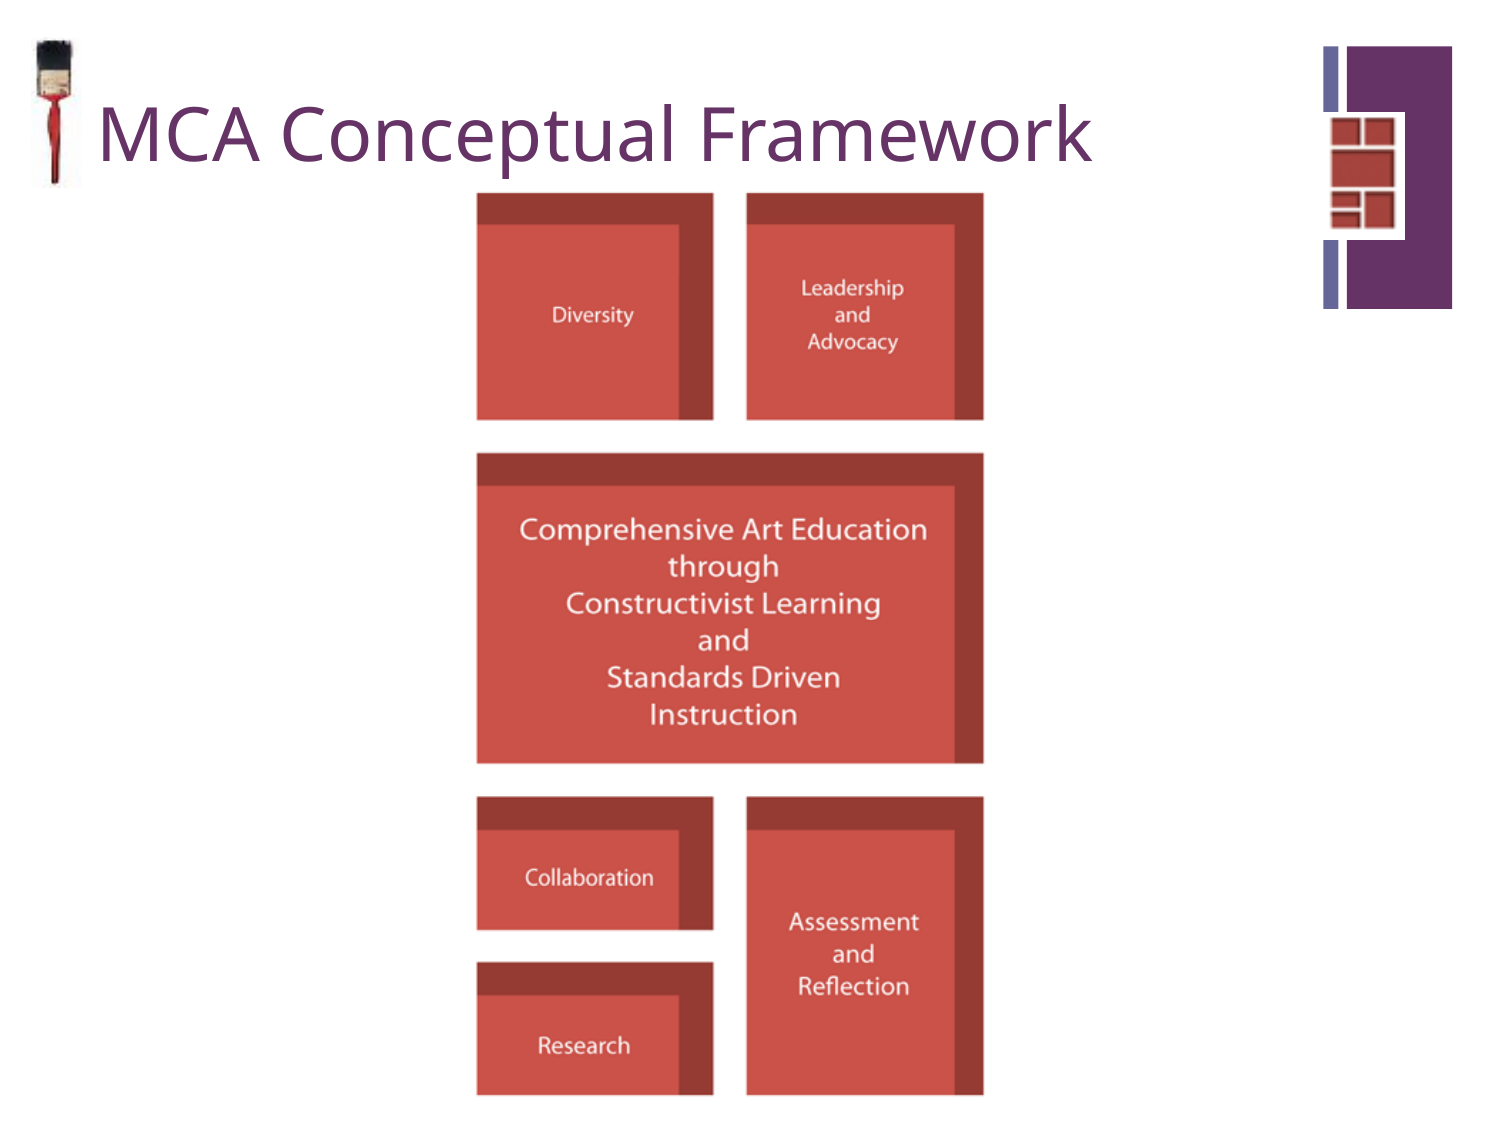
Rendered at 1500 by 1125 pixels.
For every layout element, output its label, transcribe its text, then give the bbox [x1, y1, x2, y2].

picture [1320, 111, 1405, 241]
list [436, 186, 1014, 1125]
picture [31, 36, 83, 188]
title MCA Conceptual Framework [81, 79, 1363, 263]
